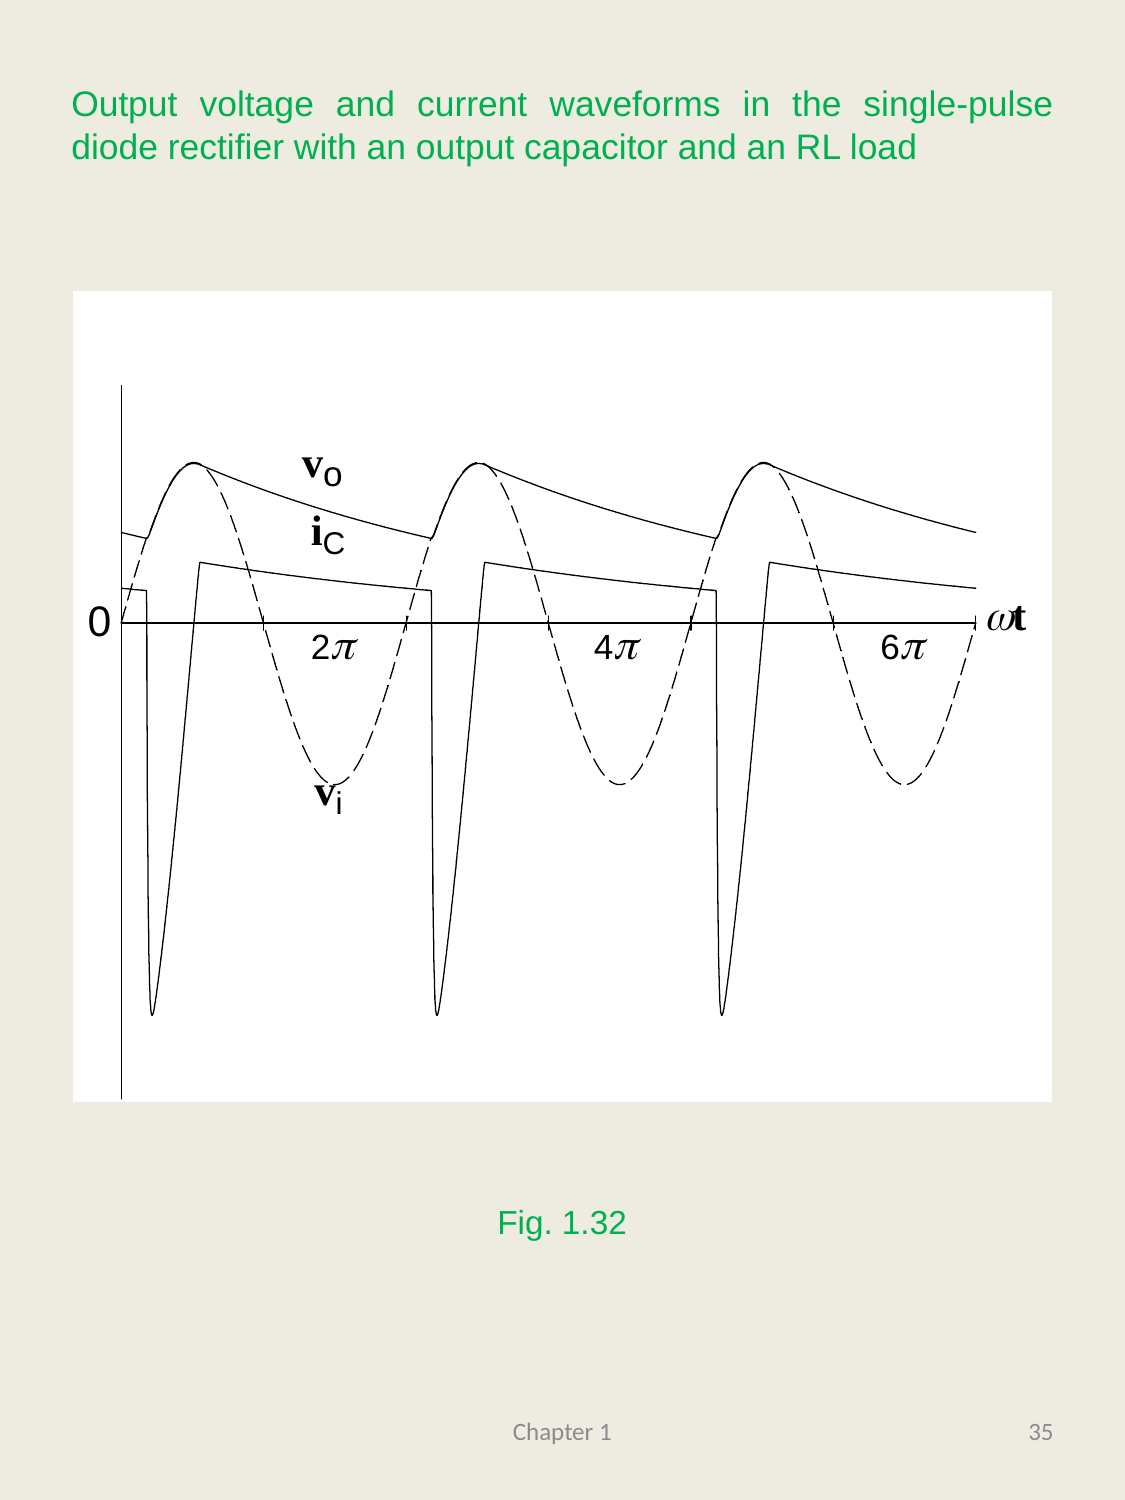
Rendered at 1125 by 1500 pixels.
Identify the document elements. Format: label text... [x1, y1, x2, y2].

footer Chapter 1 [384, 1390, 741, 1471]
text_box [72, 291, 1053, 1103]
slide_number 35 [806, 1390, 1069, 1471]
text_box Fig. 1.32 [482, 1193, 643, 1249]
title Output voltage and current waveforms in the single-pulse diode rectifier with an output capacitor and an RL load [56, 60, 1069, 188]
